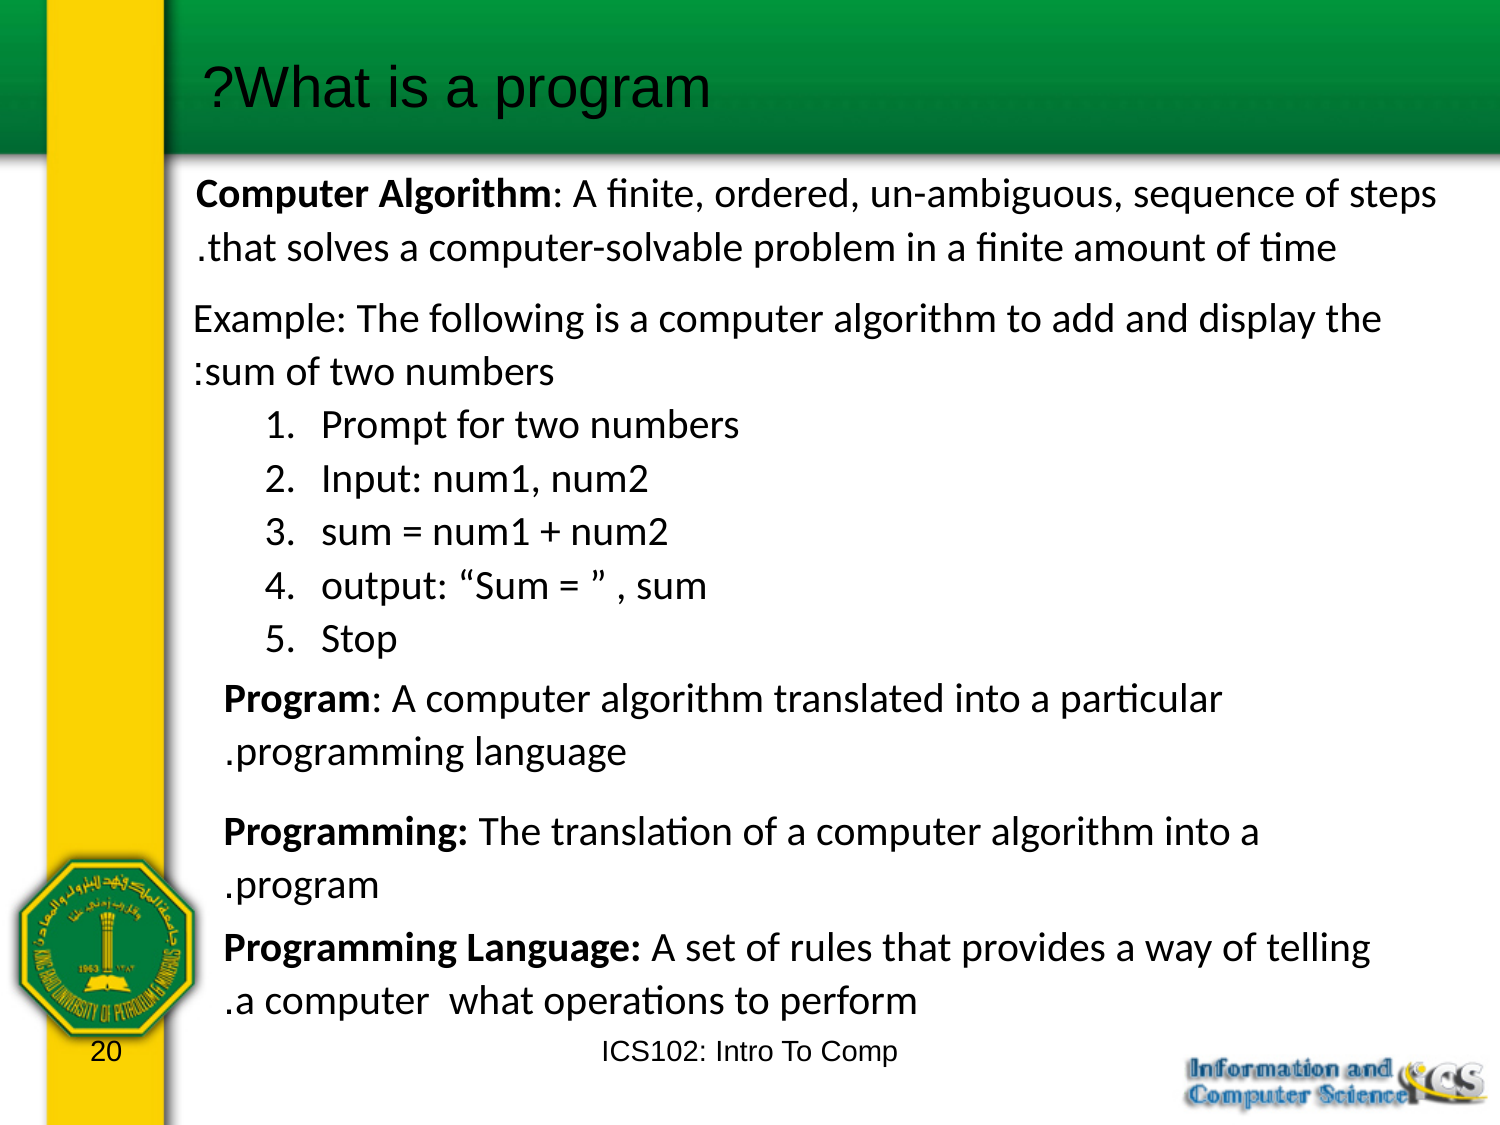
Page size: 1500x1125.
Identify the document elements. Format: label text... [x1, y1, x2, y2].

text_box Programming Language: A set of rules that provides a way of telling a computer what operations to perform. [208, 908, 1393, 1031]
text_box Programming: The translation of a computer algorithm into a program. [208, 792, 1393, 908]
text_box Example: The following is a computer algorithm to add and display the sum of two numbers: [178, 279, 1449, 402]
slide_number 20 [74, 1024, 426, 1103]
picture [0, 0, 1500, 1125]
text_box Prompt for two numbers Input: num1, num2 sum = num1 + num2 output: “Sum = ” , sum Stop [249, 386, 1300, 659]
text_box Computer Algorithm: A finite, ordered, un-ambiguous, sequence of steps that solves a computer-solvable problem in a finite amount of time. [181, 155, 1472, 278]
footer ICS102: Intro To Comp [512, 1031, 988, 1103]
text_box Program: A computer algorithm translated into a particular programming language. [209, 659, 1437, 782]
title What is a program? [187, 37, 863, 130]
